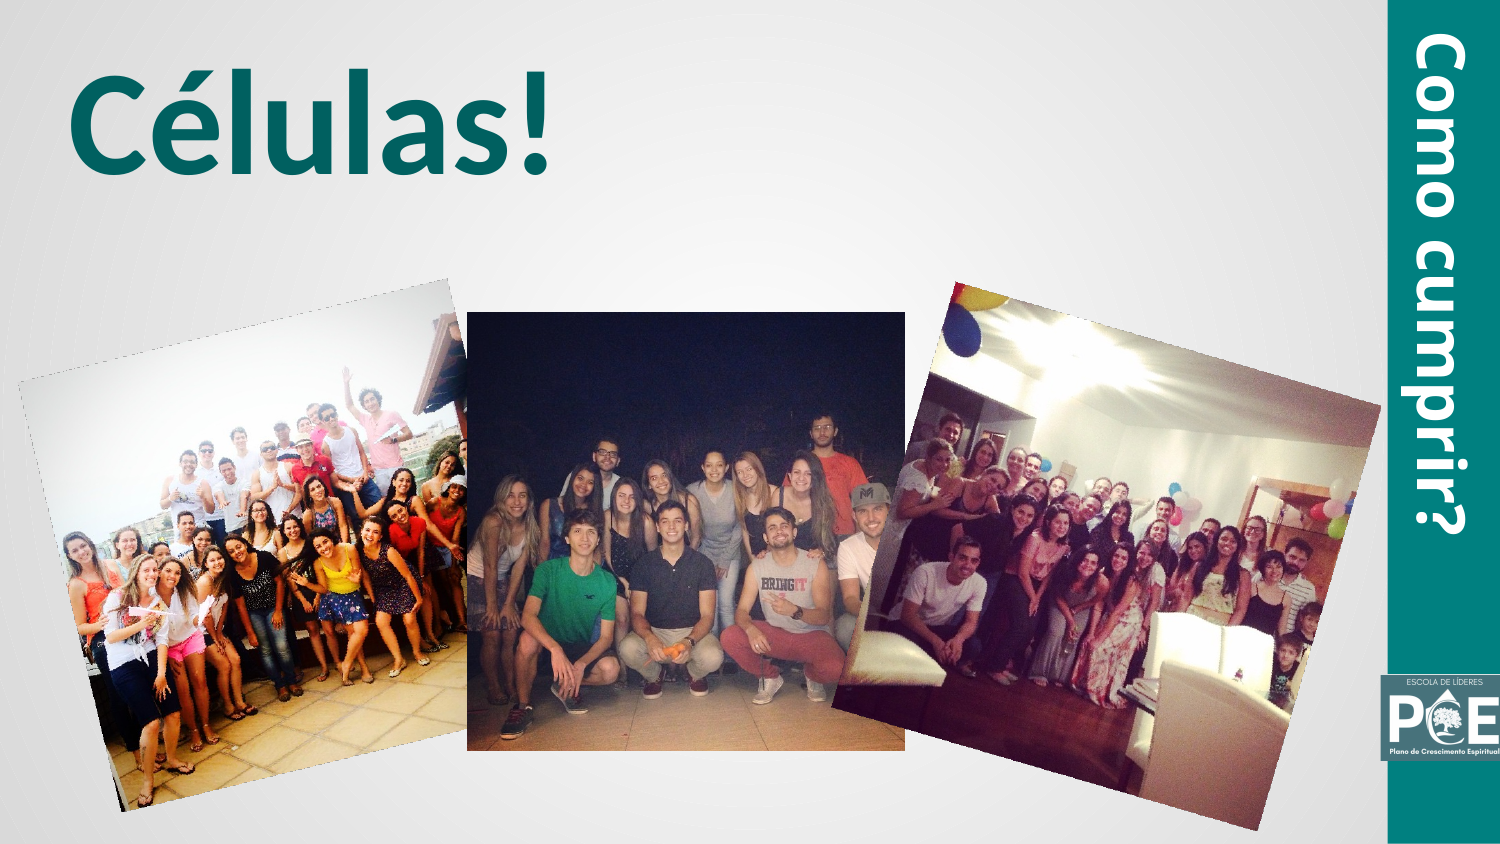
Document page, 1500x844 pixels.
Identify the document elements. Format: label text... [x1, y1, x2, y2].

picture [1380, 674, 1500, 761]
text_box Células! [61, 17, 1297, 213]
text_box Como cumprir? [1397, 23, 1492, 651]
picture [17, 278, 1381, 831]
